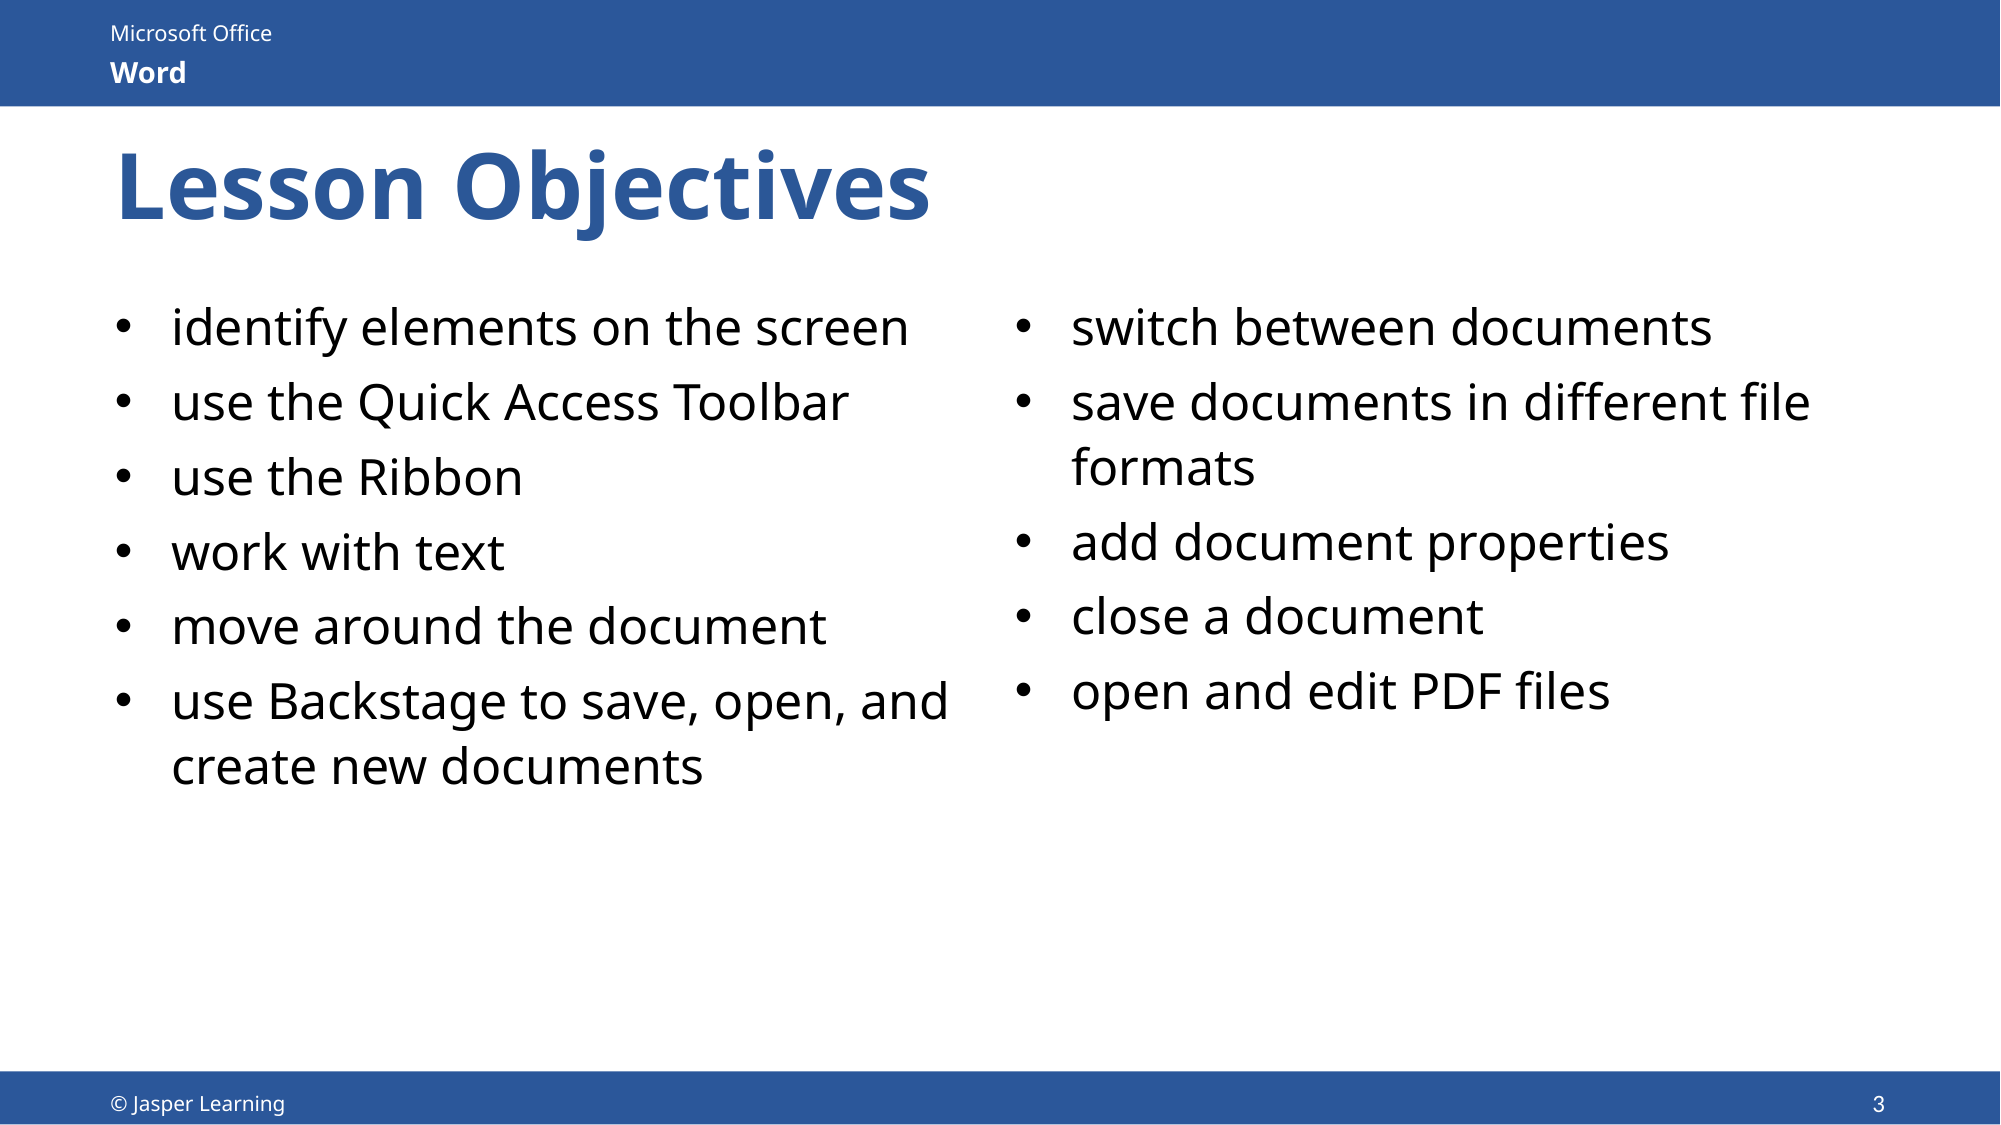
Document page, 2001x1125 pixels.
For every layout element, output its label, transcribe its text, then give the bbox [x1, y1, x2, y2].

list identify elements on the screen use the Quick Access Toolbar use the Ribbon work with text move around the document use Backstage to save, open, and create new documents switch between documents save documents in different file formats add document properties close a document open and edit PDF files [99, 283, 1900, 1026]
footer © Jasper Learning [95, 1073, 729, 1125]
slide_number 3 [1433, 1073, 1900, 1125]
title Lesson Objectives [99, 118, 1866, 248]
